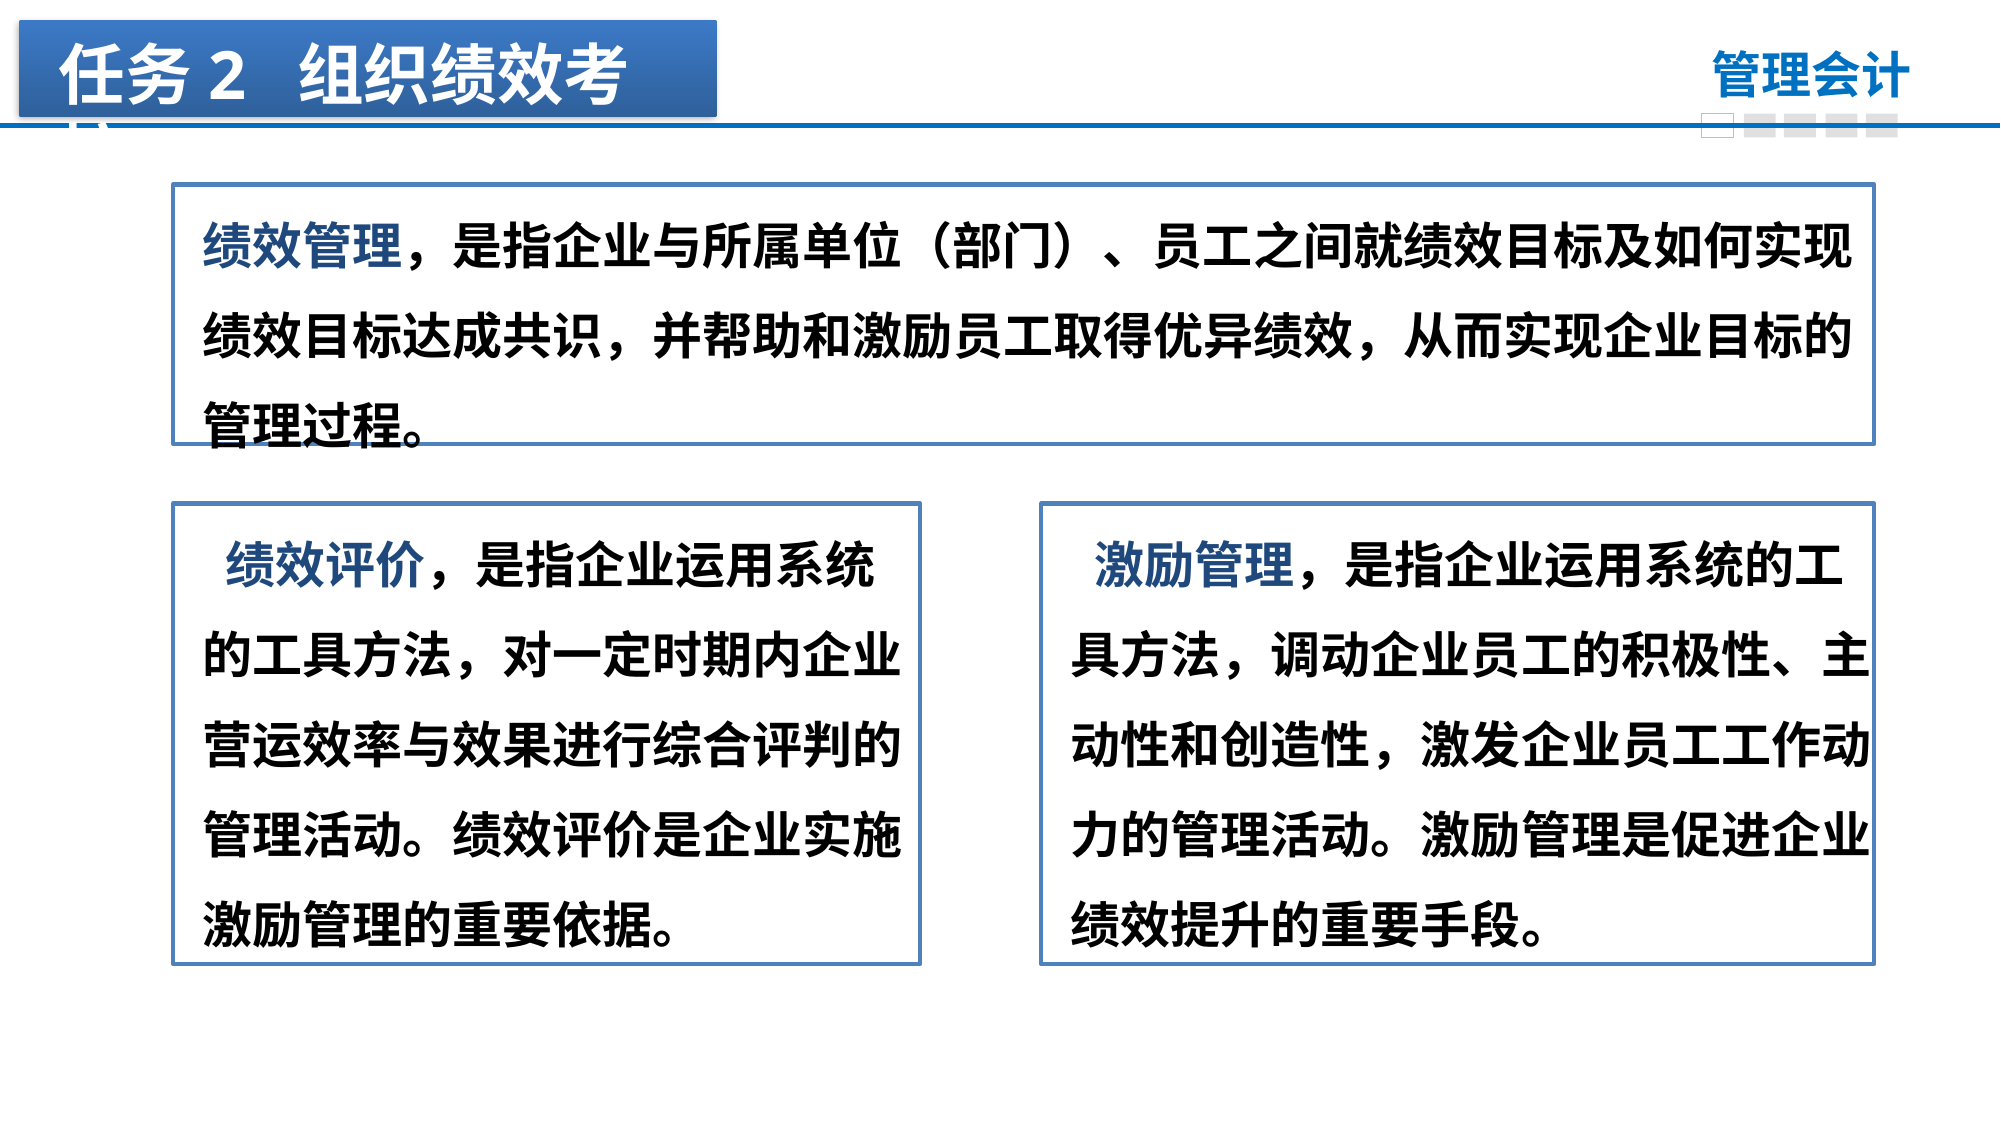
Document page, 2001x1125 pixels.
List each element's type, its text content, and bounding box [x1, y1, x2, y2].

text_box 绩效管理，是指企业与所属单位（部门）、员工之间就绩效目标及如何实现绩效目标达成共识，并帮助和激励员工取得优异绩效，从而实现企业目标的管理过程。 [171, 182, 1876, 446]
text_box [19, 20, 717, 122]
text_box 绩效评价，是指企业运用系统的工具方法，对一定时期内企业营运效率与效果进行综合评判的管理活动。绩效评价是企业实施激励管理的重要依据。 [171, 501, 922, 966]
text_box 激励管理，是指企业运用系统的工具方法，调动企业员工的积极性、主动性和创造性，激发企业员工工作动力的管理活动。激励管理是促进企业绩效提升的重要手段。 [1039, 501, 1876, 966]
